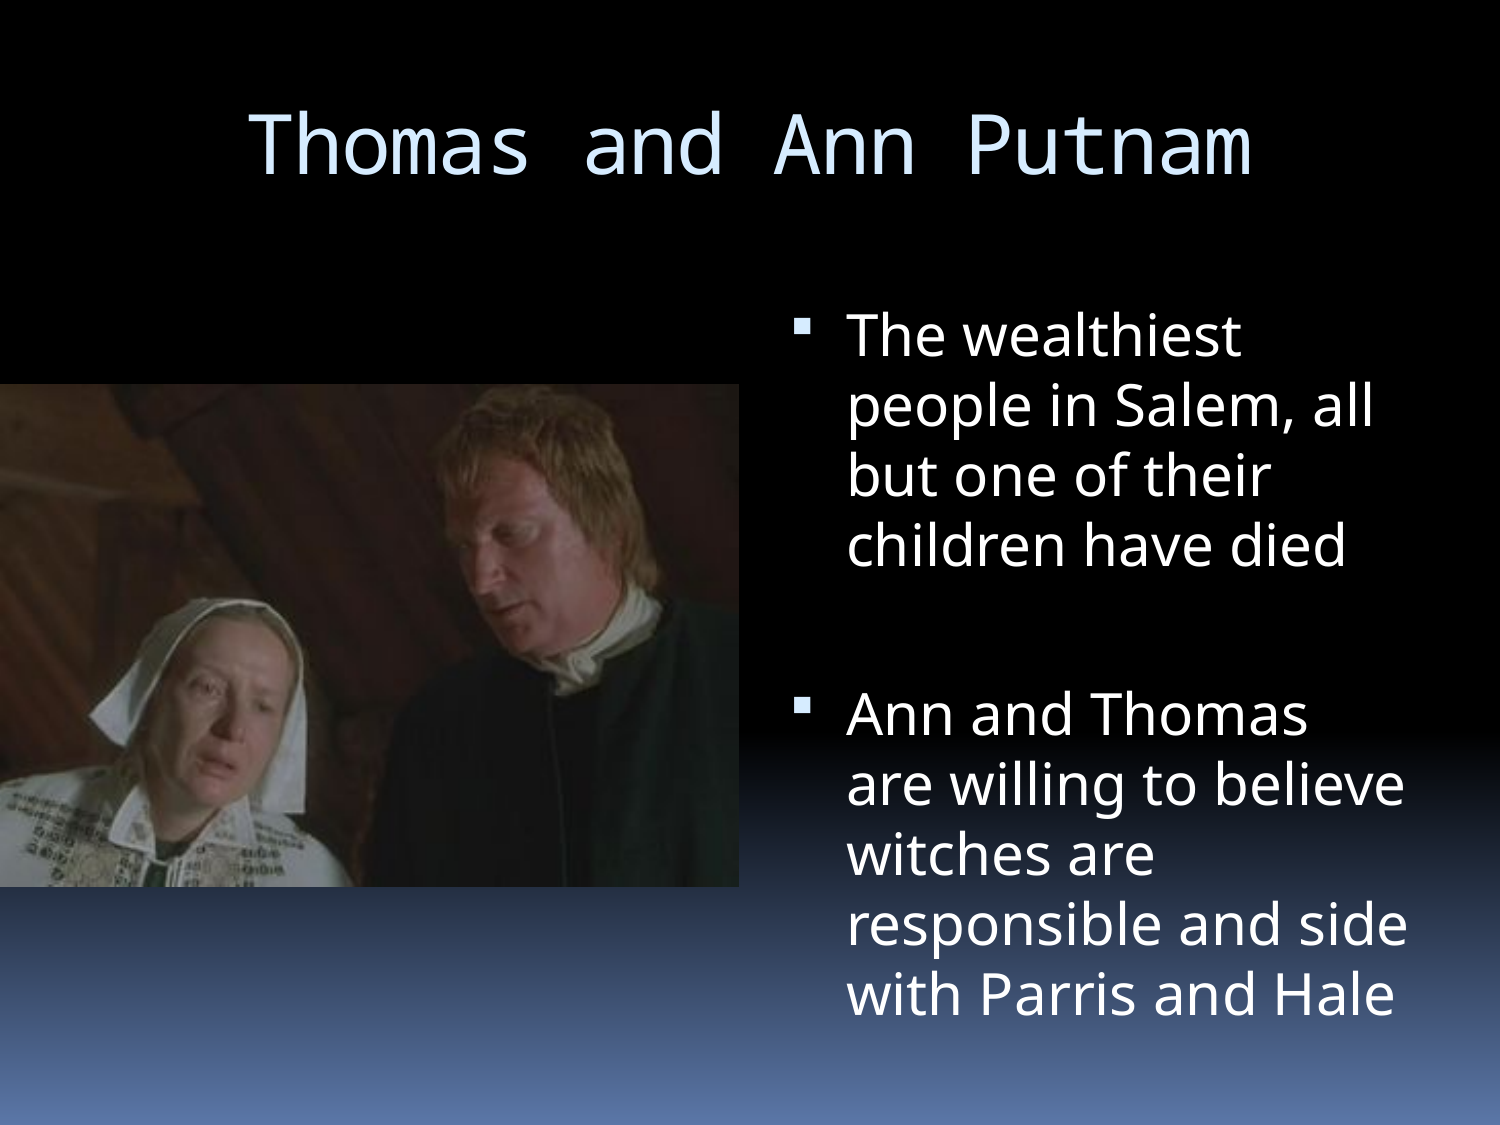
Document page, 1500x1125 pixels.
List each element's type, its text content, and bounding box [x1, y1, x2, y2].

title Thomas and Ann Putnam [75, 83, 1425, 234]
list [0, 383, 740, 888]
list The wealthiest people in Salem, all but one of their children have died Ann and Thomas are willing to believe witches are responsible and side with Parris and Hale [763, 290, 1427, 1033]
